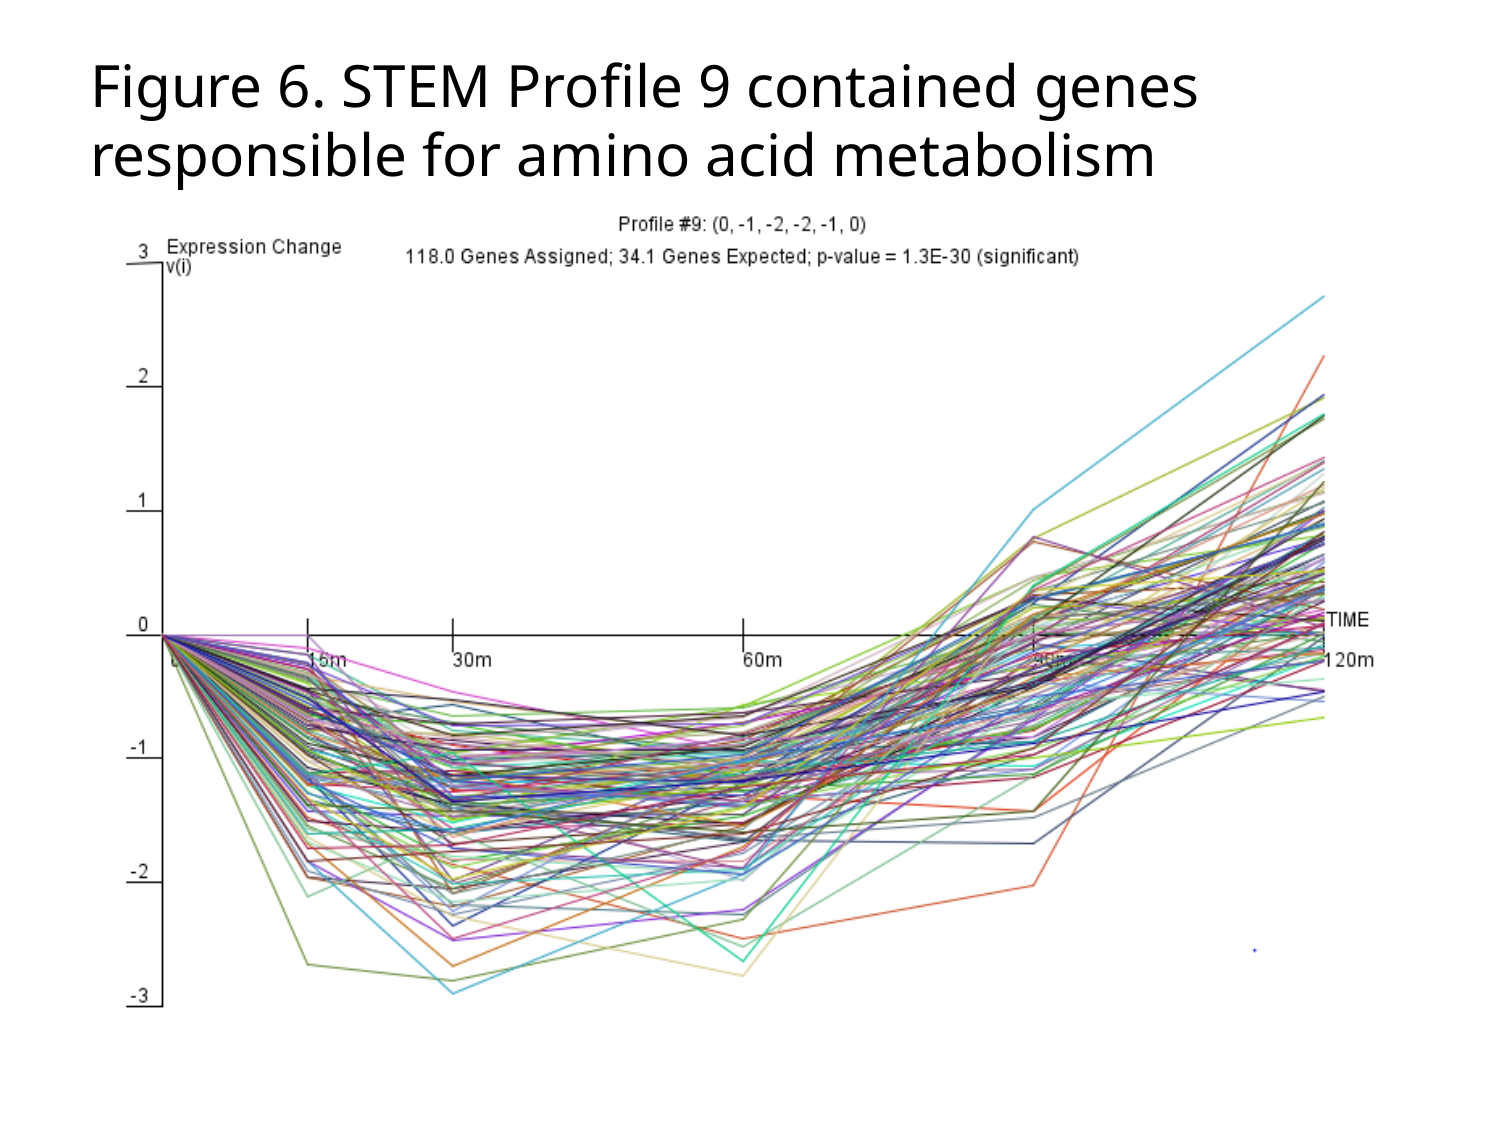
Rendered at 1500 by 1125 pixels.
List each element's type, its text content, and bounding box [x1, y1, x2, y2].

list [112, 199, 1376, 1070]
title Figure 6. STEM Profile 9 contained genes responsible for amino acid metabolism [75, 24, 1425, 213]
